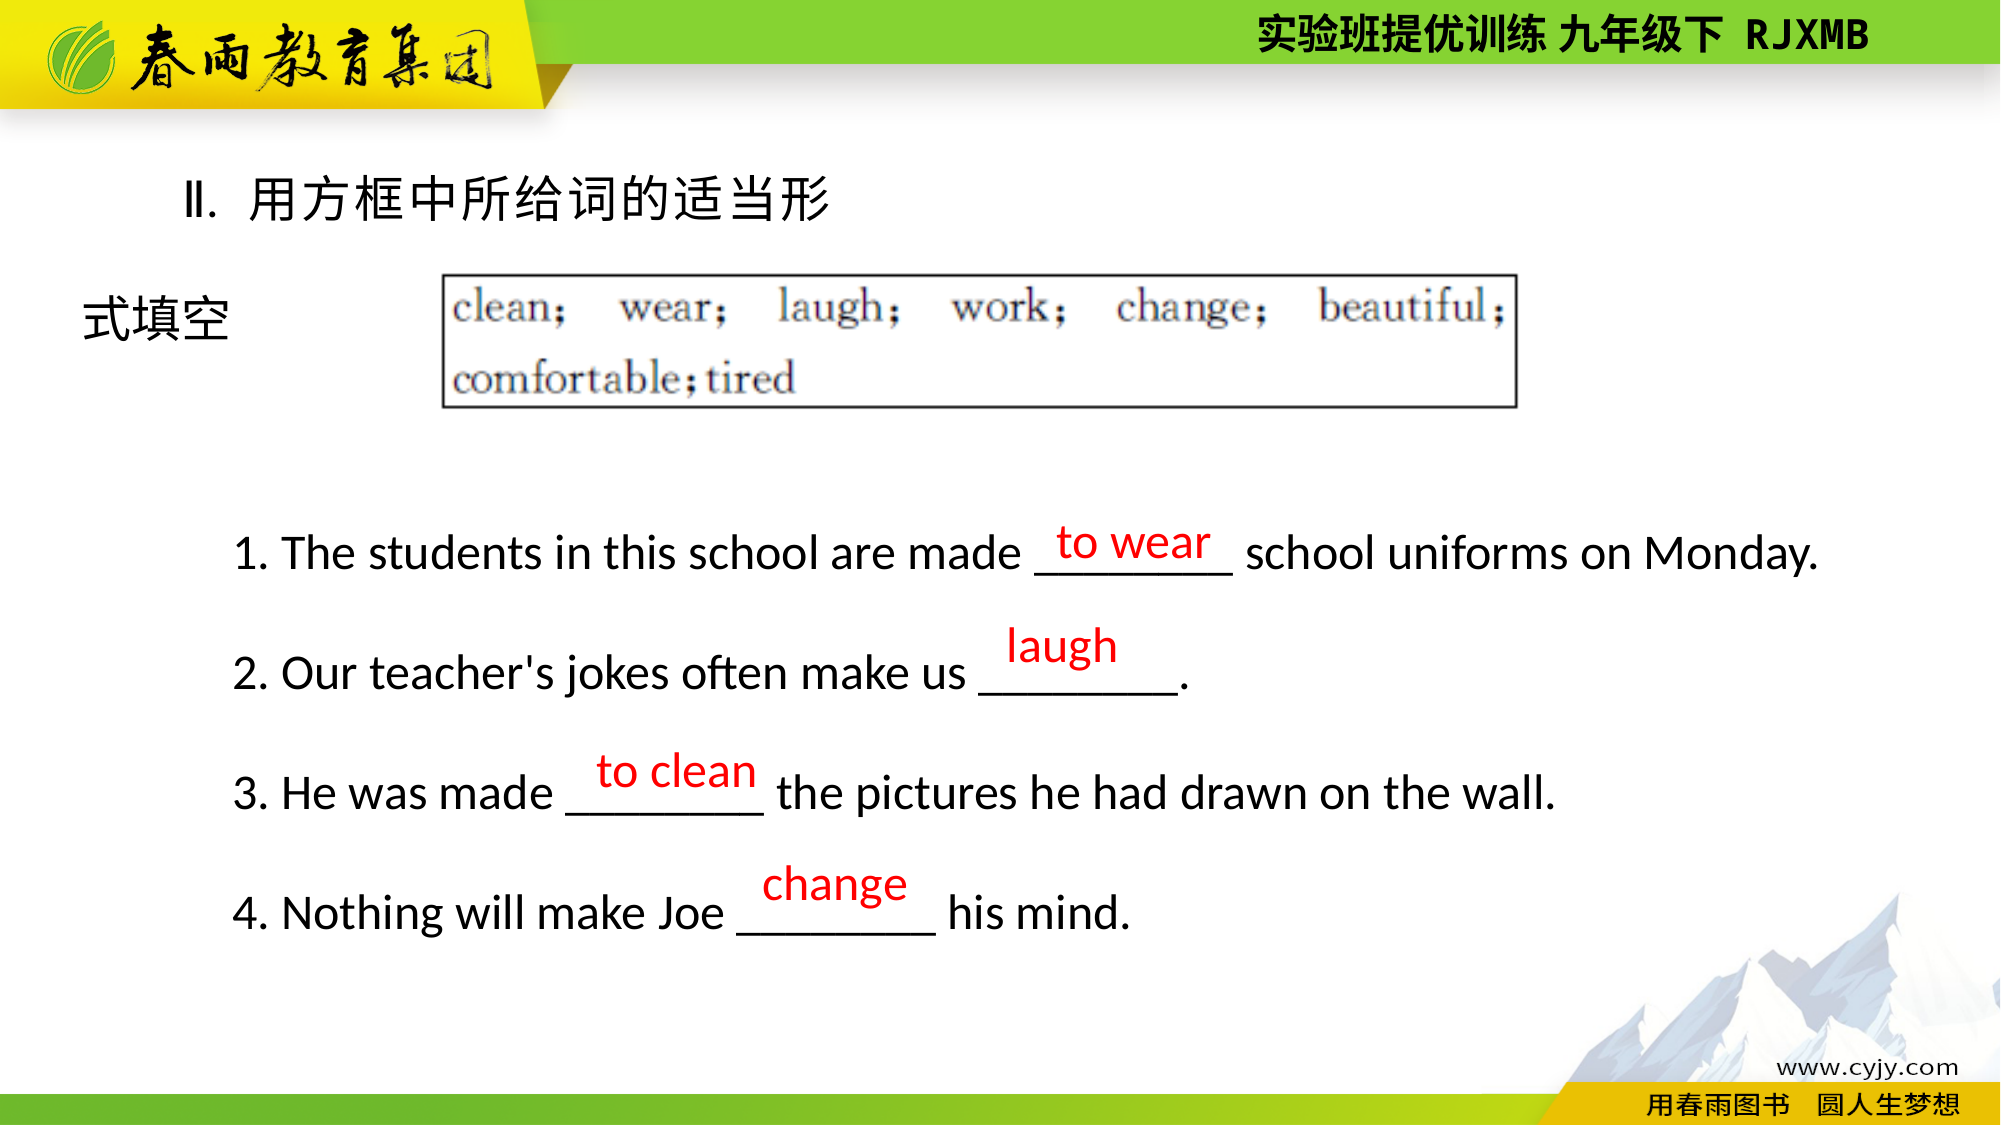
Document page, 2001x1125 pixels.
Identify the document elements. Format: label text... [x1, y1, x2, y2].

text_box change [747, 843, 923, 918]
text_box to clean [581, 730, 773, 806]
text_box Ⅱ. 用方框中所给词的适当形式填空 [67, 100, 846, 235]
text_box 1. The students in this school are made ________ school uniforms on Monday. 2. Our teacher's jokes often make us ________. 3. He was made ________ the pictures he had drawn on the wall. 4. Nothing will make Joe ________ his mind. [117, 452, 1849, 947]
text_box to wear [1041, 501, 1227, 576]
picture [0, 0, 2001, 1125]
text_box laugh [992, 605, 1134, 680]
